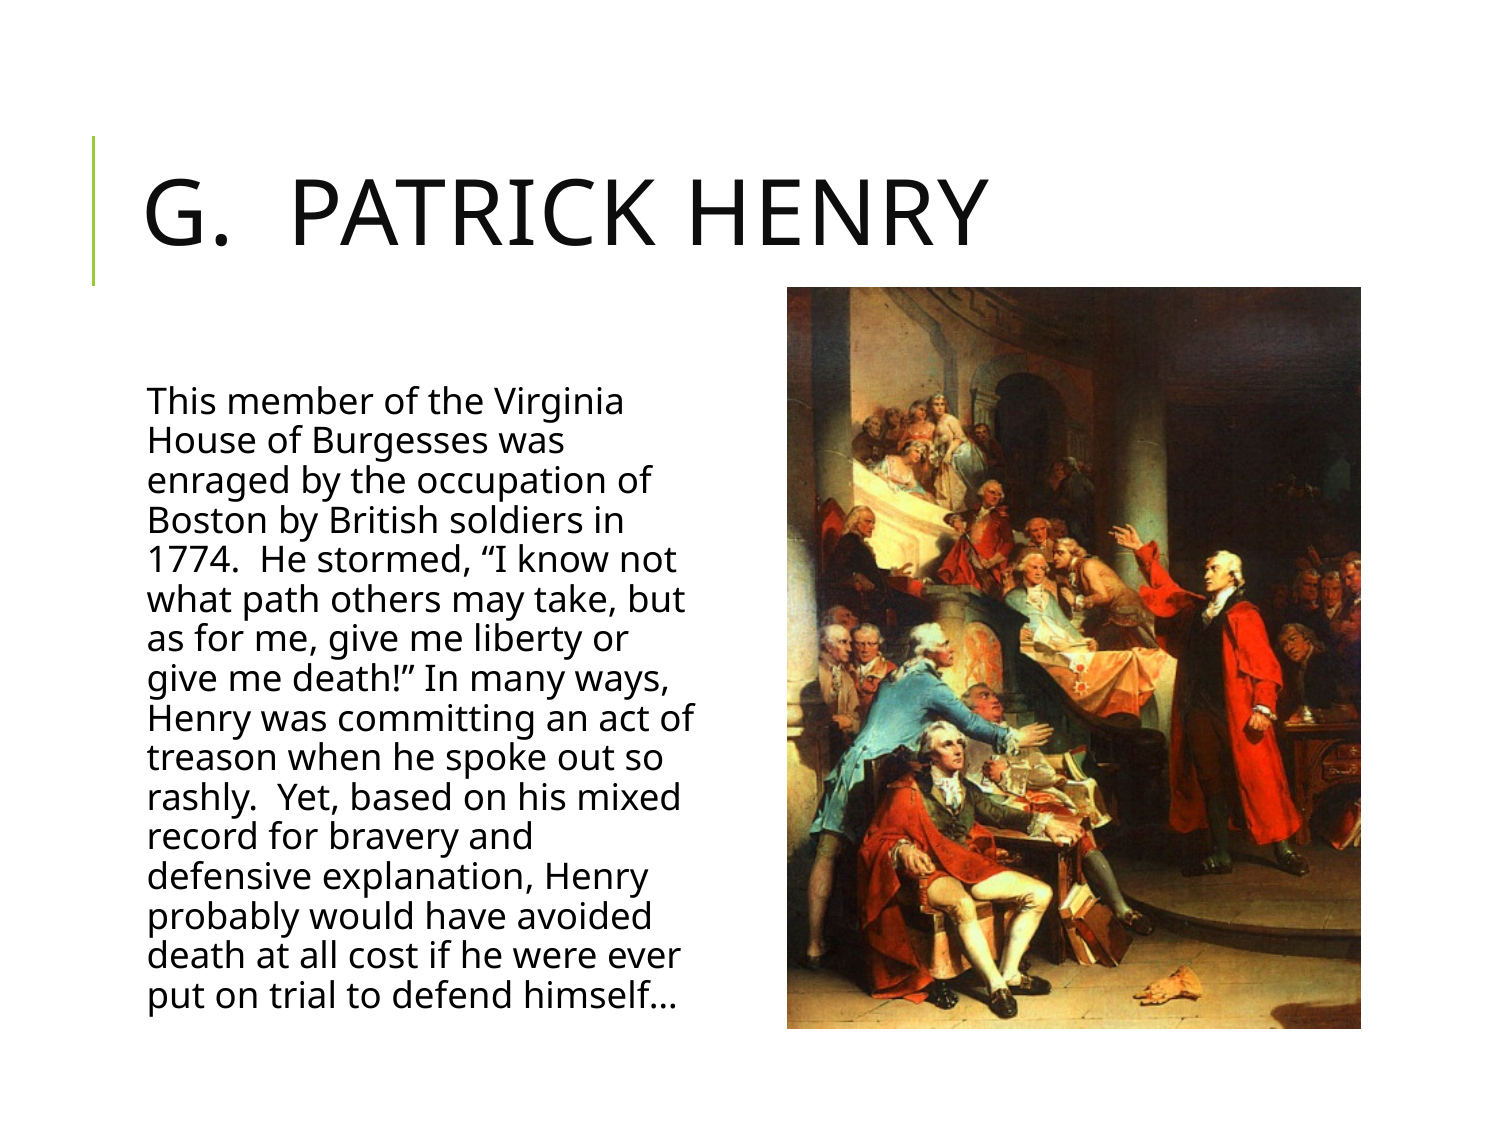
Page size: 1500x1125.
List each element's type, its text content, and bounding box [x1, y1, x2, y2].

title G. Patrick henry [126, 96, 1322, 342]
list This member of the Virginia House of Burgesses was enraged by the occupation of Boston by British soldiers in 1774. He stormed, “I know not what path others may take, but as for me, give me liberty or give me death!” In many ways, Henry was committing an act of treason when he spoke out so rashly. Yet, based on his mixed record for bravery and defensive explanation, Henry probably would have avoided death at all cost if he were ever put on trial to defend himself… [126, 375, 711, 1035]
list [787, 287, 1362, 1030]
